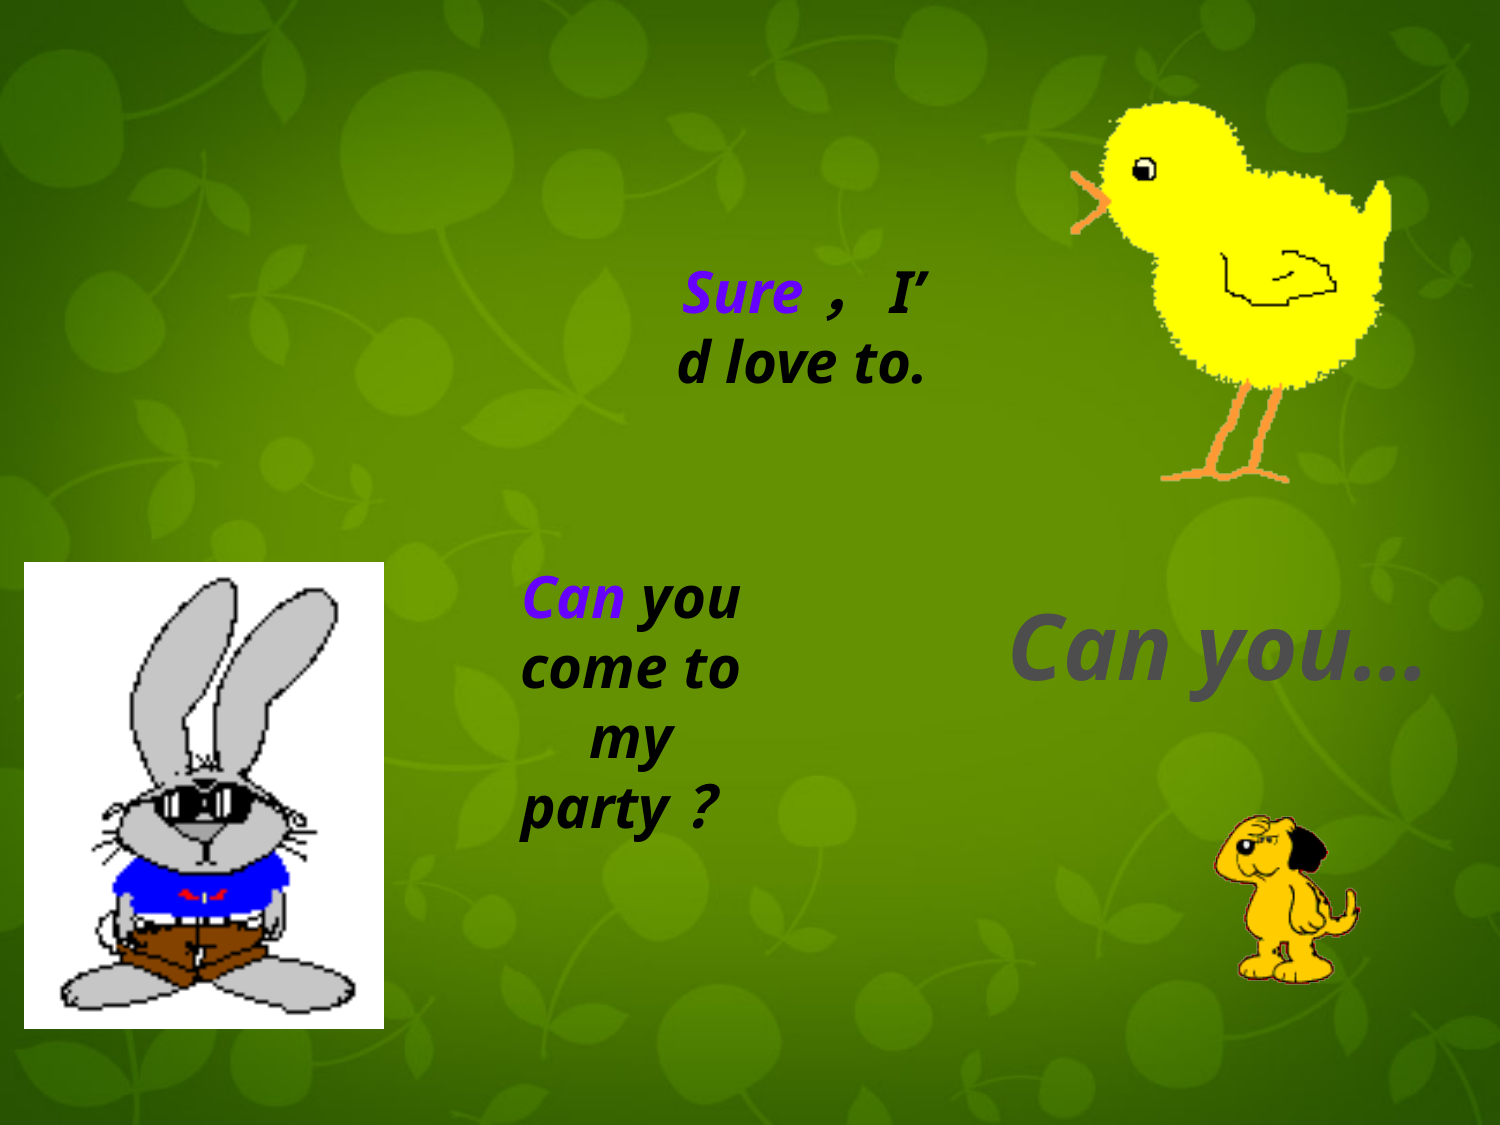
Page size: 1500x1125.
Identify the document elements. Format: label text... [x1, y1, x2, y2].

text_box Sure，I’d love to. [587, 234, 732, 437]
picture [0, 0, 1500, 1125]
text_box Can you come to my party？ [389, 501, 913, 852]
text_box Can you… [1012, 512, 1426, 775]
